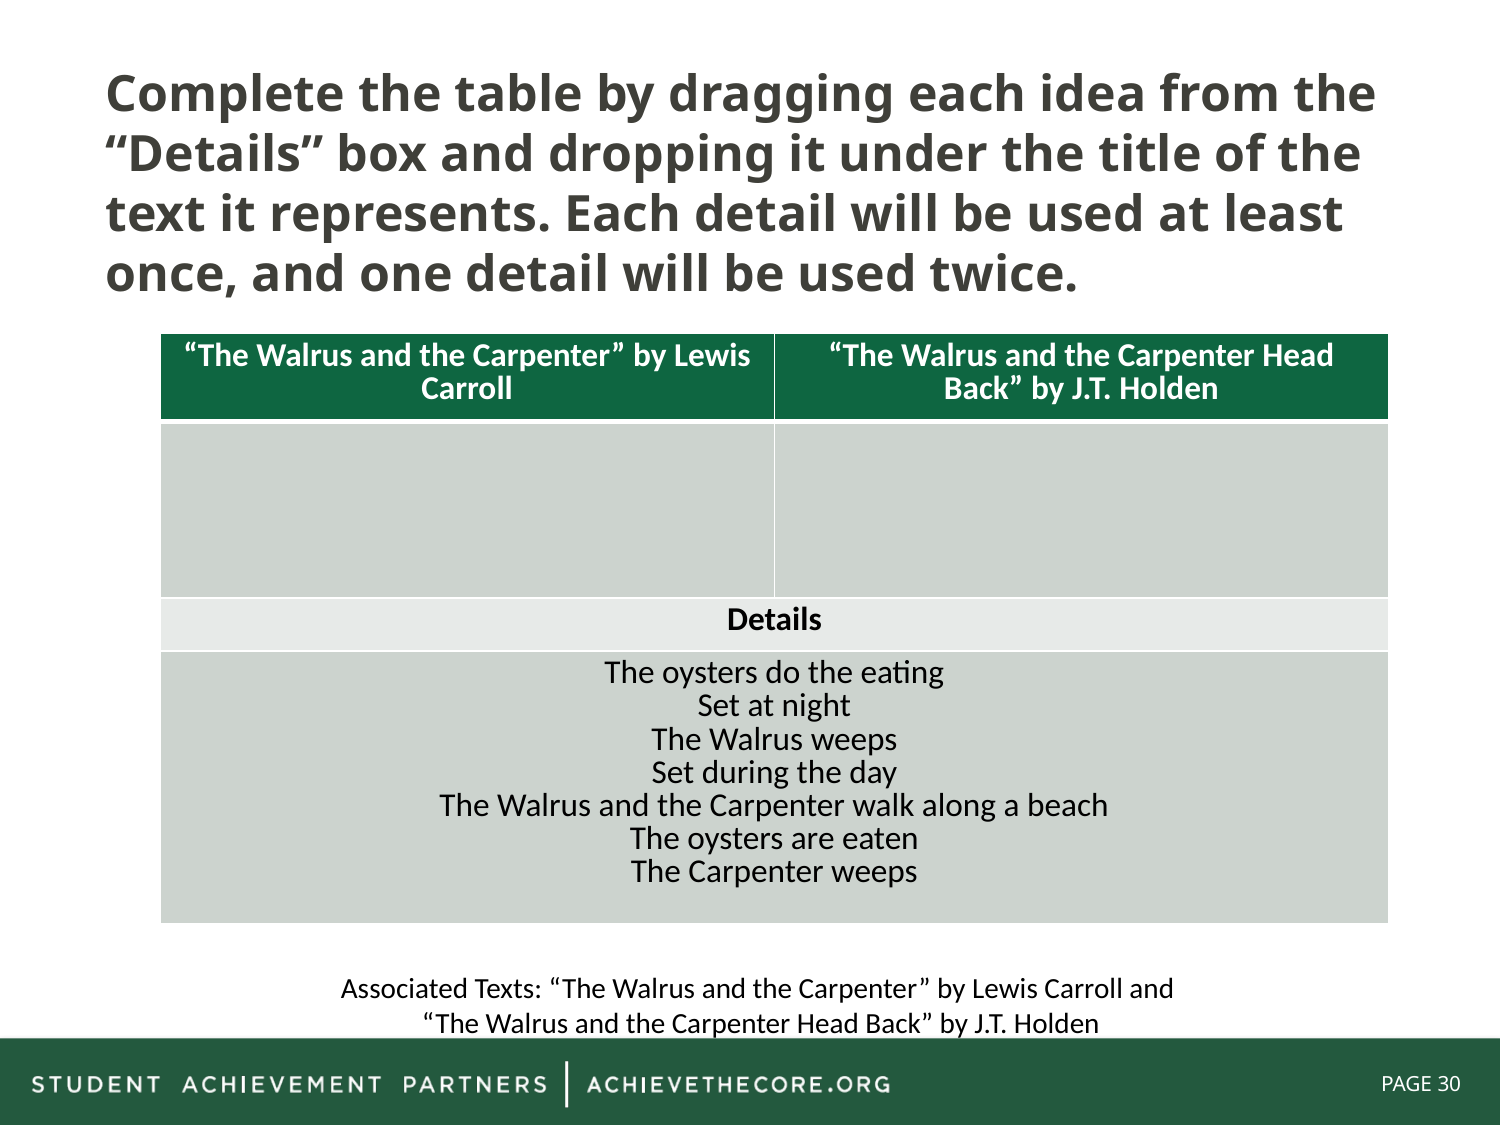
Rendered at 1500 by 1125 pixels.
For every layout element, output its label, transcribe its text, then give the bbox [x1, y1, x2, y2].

list Complete the table by dragging each idea from the “Details” box and dropping it under the title of the text it represents. Each detail will be used at least once, and one detail will be used twice. [90, 53, 1425, 961]
table_cell Details [161, 599, 1388, 650]
table_header “The Walrus and the Carpenter” by Lewis Carroll [161, 334, 774, 419]
text_box Associated Texts: “The Walrus and the Carpenter” by Lewis Carroll and “The Walrus and the Carpenter Head Back” by J.T. Holden [90, 961, 1425, 1047]
table_cell [775, 424, 1388, 597]
table_cell [161, 424, 774, 597]
table_header “The Walrus and the Carpenter Head Back” by J.T. Holden [775, 334, 1388, 419]
table_cell The oysters do the eating Set at night The Walrus weeps Set during the day The Walrus and the Carpenter walk along a beach The oysters are eaten The Carpenter weeps [161, 652, 1388, 923]
